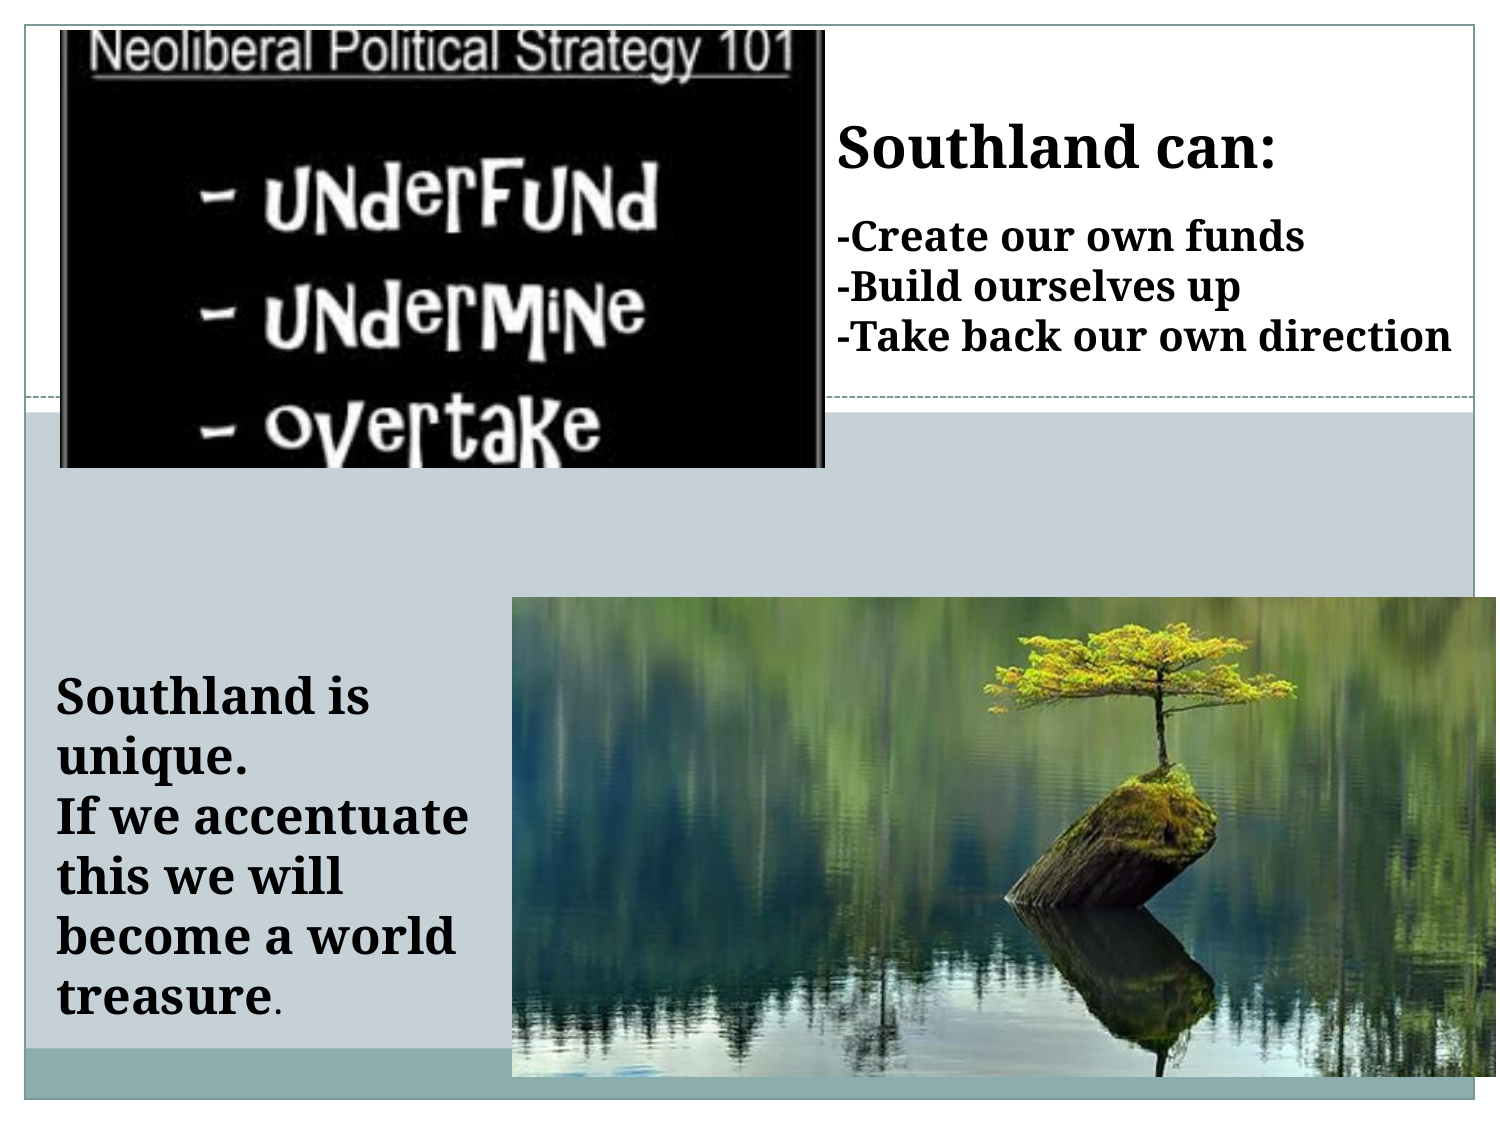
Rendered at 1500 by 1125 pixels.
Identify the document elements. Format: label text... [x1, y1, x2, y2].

title Southland can: -Create our own funds -Build ourselves up -Take back our own direction [831, 101, 1496, 368]
picture [60, 30, 825, 469]
text_box Southland is unique. If we accentuate this we will become a world treasure. [41, 656, 505, 1032]
picture [512, 597, 1496, 1077]
